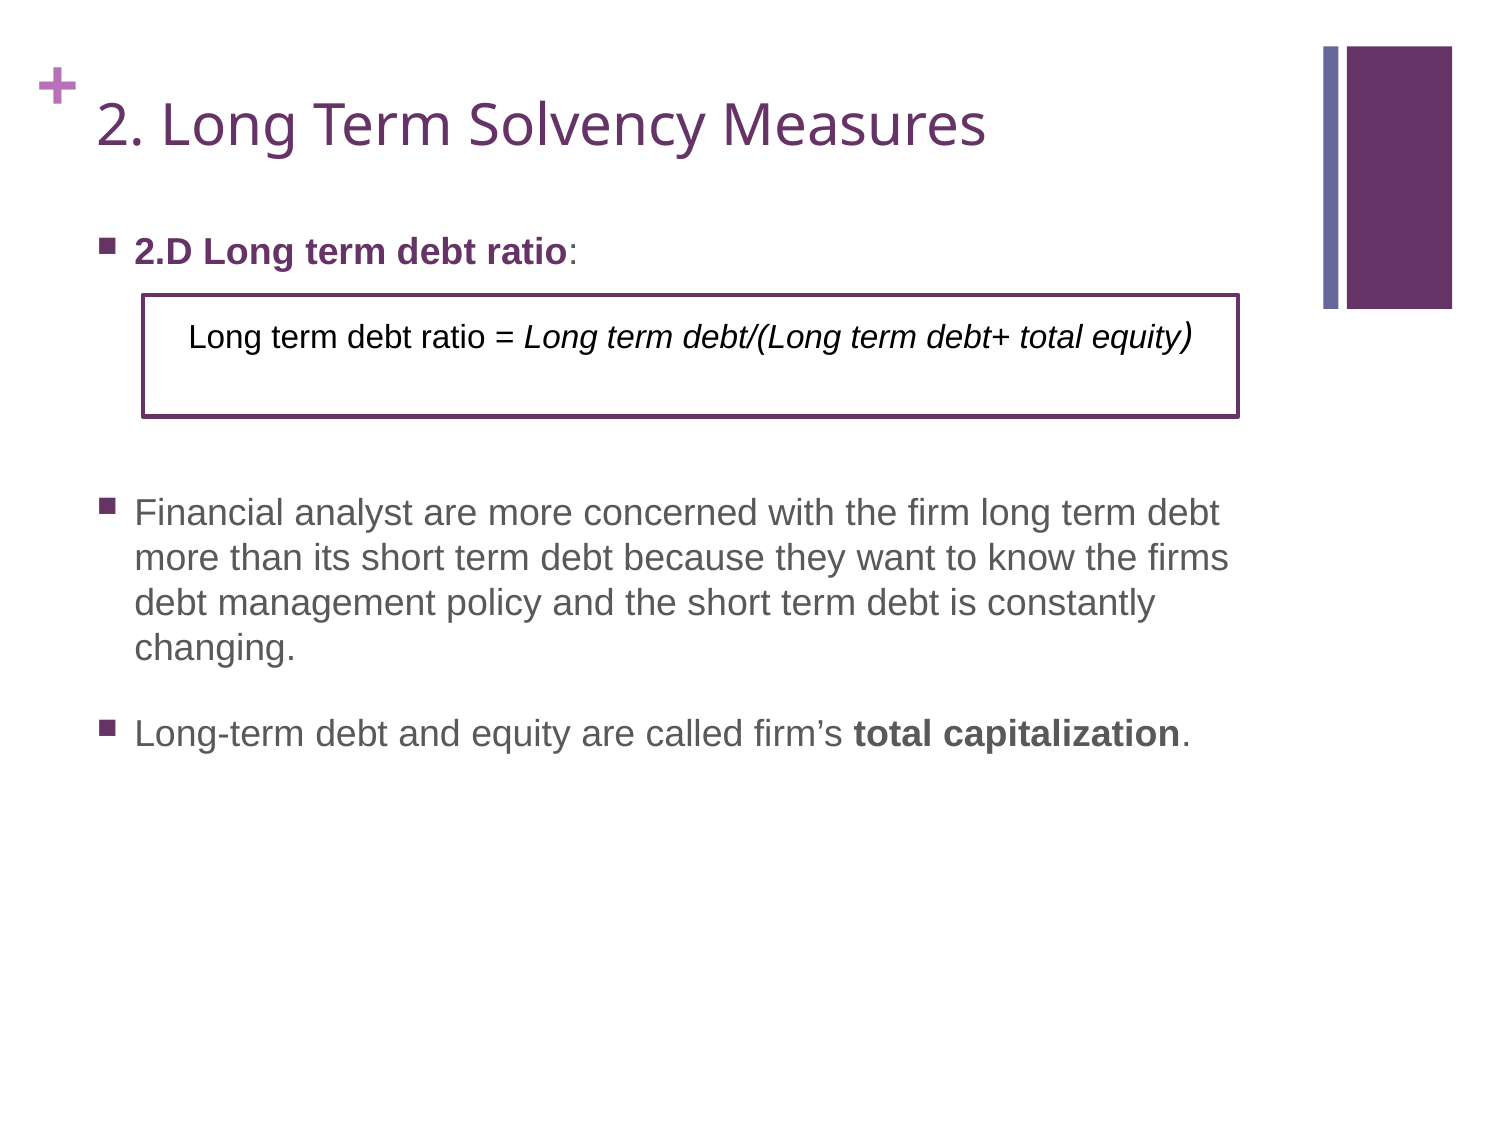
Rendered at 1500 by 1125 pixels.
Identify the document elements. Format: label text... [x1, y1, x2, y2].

title 2. Long Term Solvency Measures [81, 79, 1322, 220]
list 2.D Long term debt ratio: Financial analyst are more concerned with the firm long term debt more than its short term debt because they want to know the firms debt management policy and the short term debt is constantly changing. Long-term debt and equity are called firm’s total capitalization. [81, 220, 1322, 1005]
text_box Long term debt ratio = Long term debt/(Long term debt+ total equity) [141, 293, 1240, 419]
